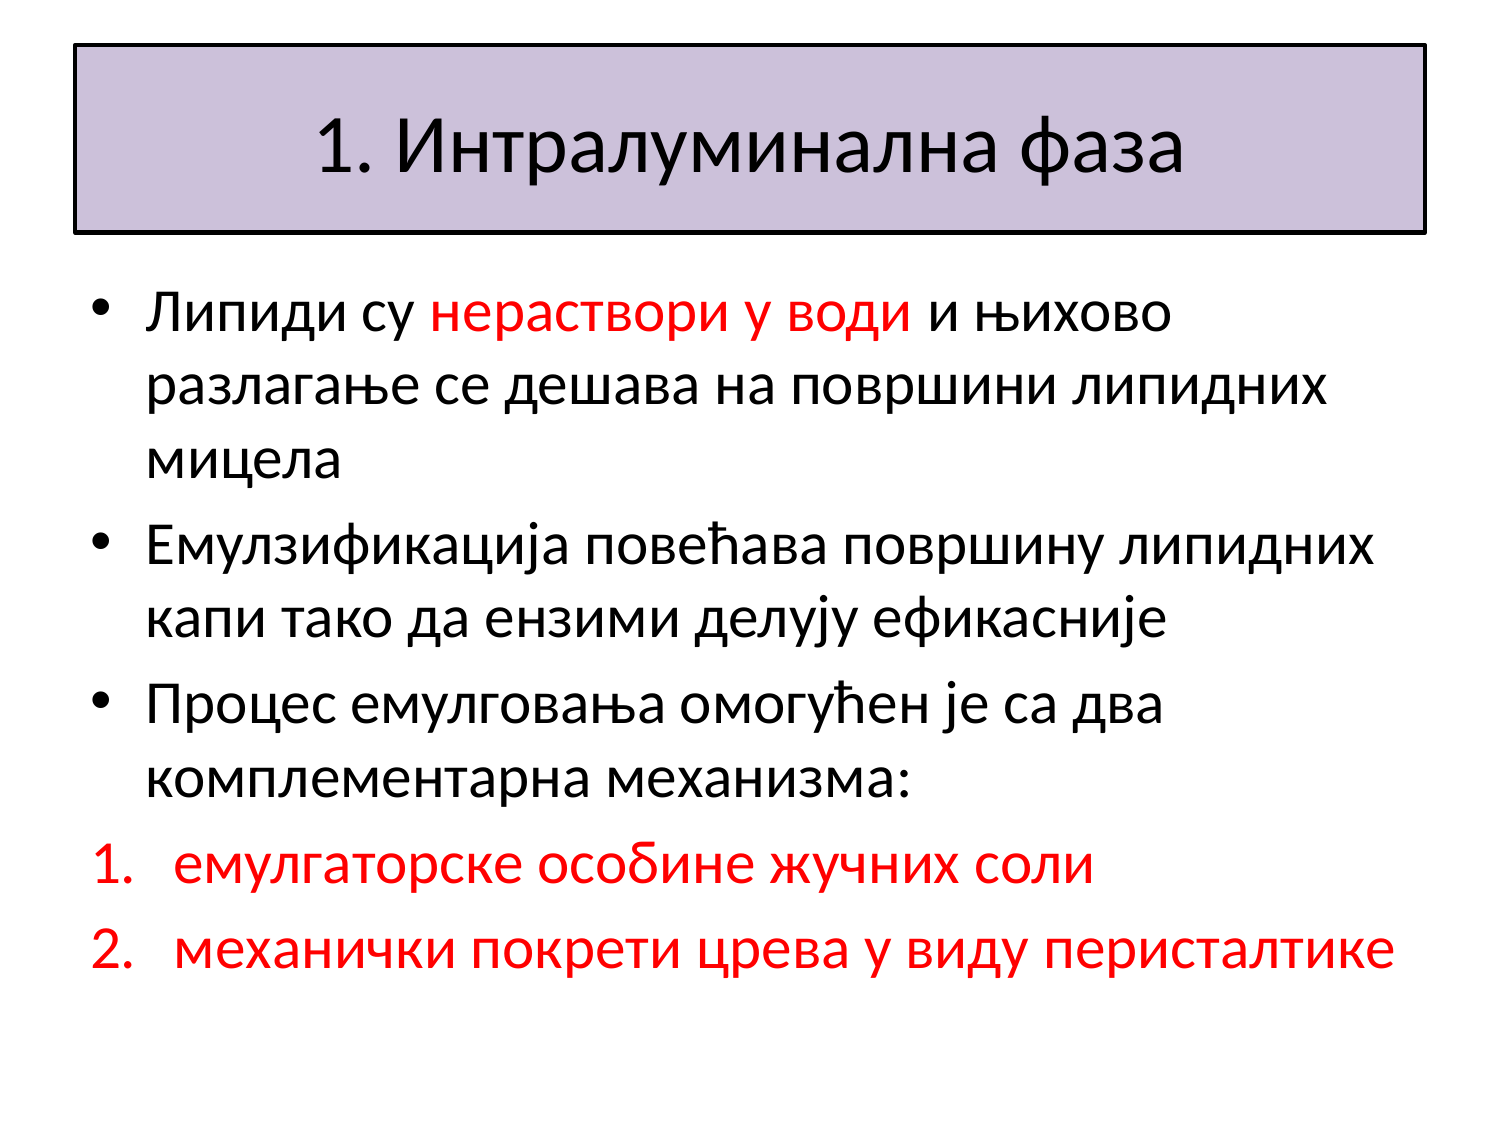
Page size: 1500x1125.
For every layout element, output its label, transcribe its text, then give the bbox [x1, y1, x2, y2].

list Липиди су нераствори у води и њихово разлагање се дешава на површини липидних мицела Емулзификација повећава површину липидних капи тако да ензими делују ефикасније Процес емулговања омогућен је са два комплементарна механизма: емулгаторске особине жучних соли механички покрети црева у виду перисталтике [75, 262, 1425, 1005]
title 1. Интралуминална фаза [73, 43, 1427, 235]
